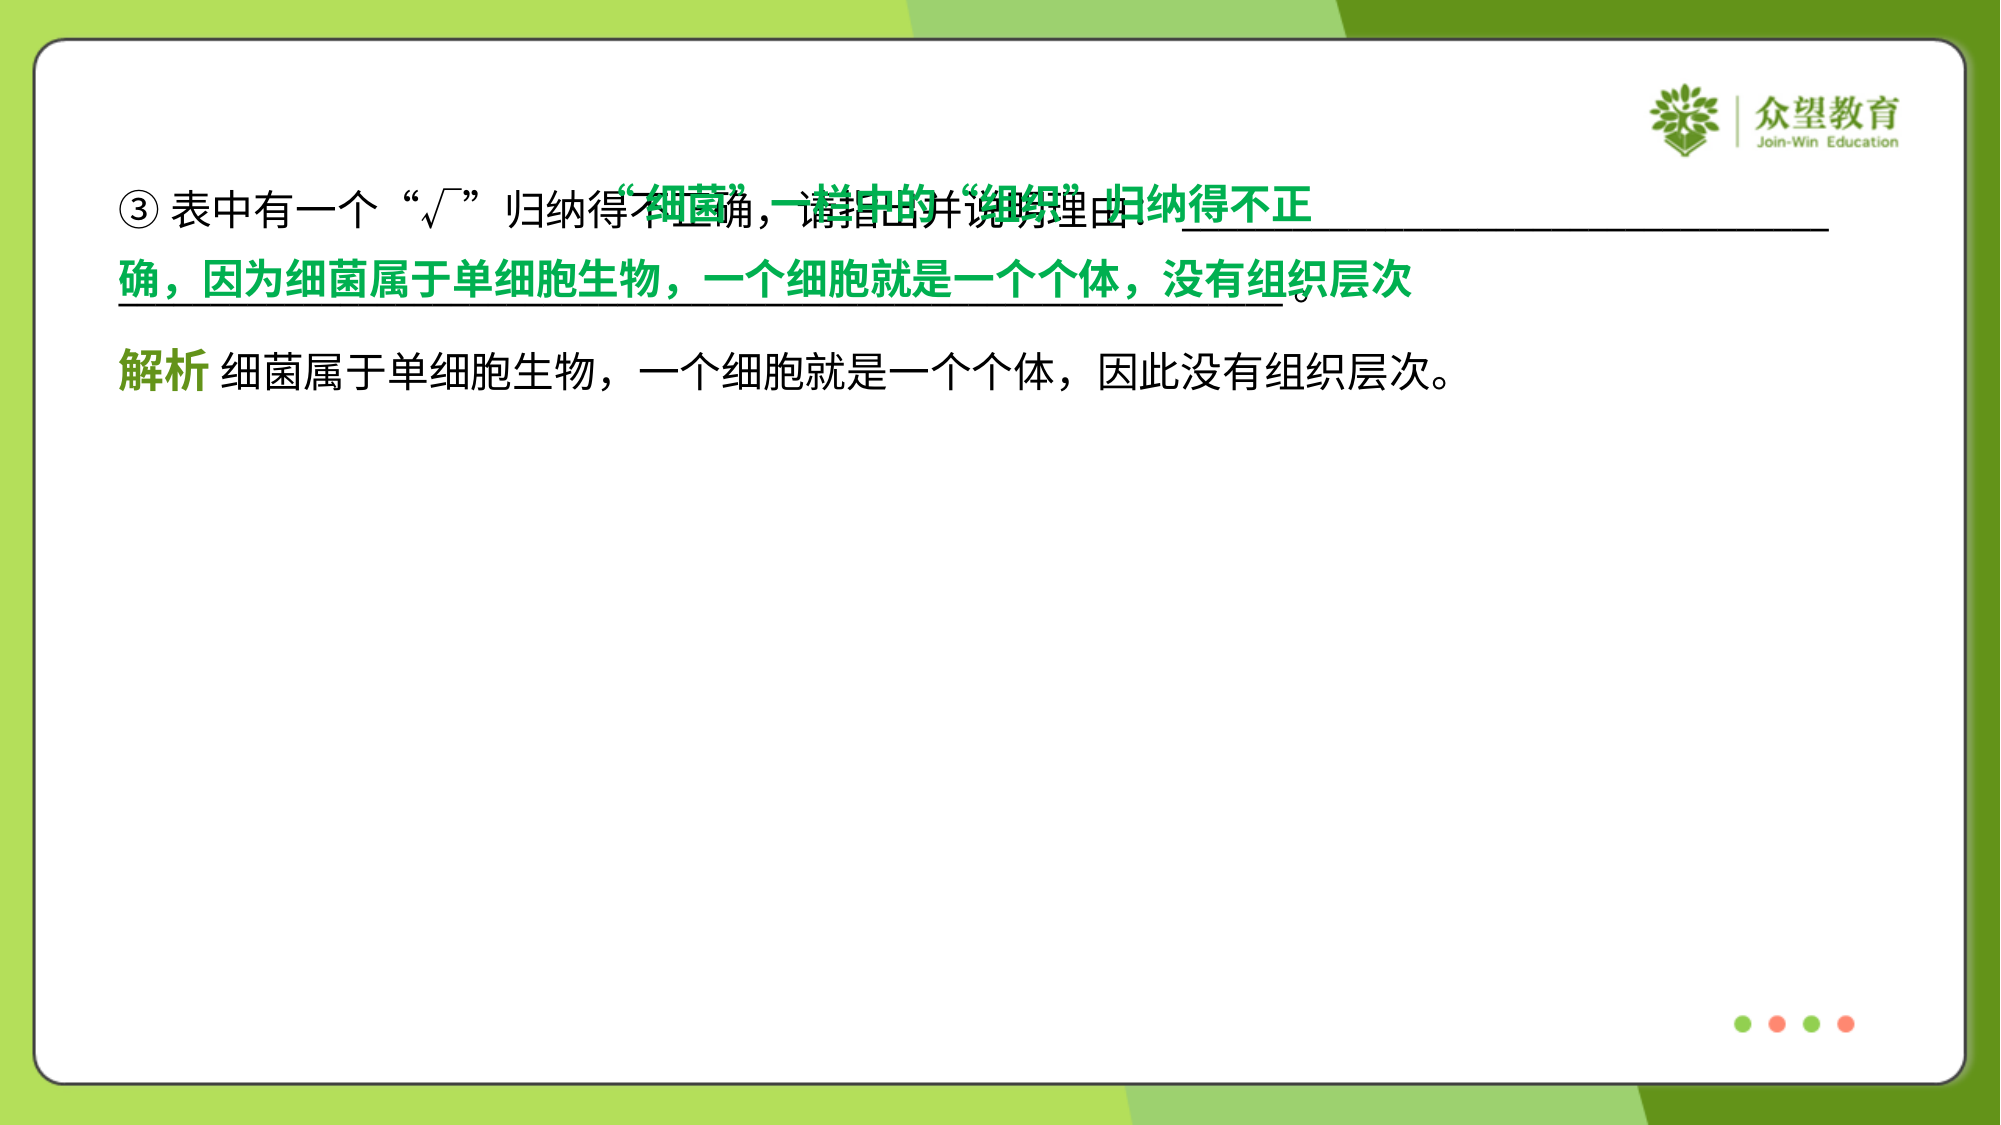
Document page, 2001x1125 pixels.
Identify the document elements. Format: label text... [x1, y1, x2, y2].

text_box “细菌”一栏中的“组织”归纳得不正 确，因为细菌属于单细胞生物，一个细胞就是一个个体，没有组织层次 [118, 152, 1882, 303]
text_box 解析 细菌属于单细胞生物，一个细胞就是一个个体，因此没有组织层次。 [118, 317, 1883, 398]
picture [0, 0, 2000, 1125]
text_box ③表中有一个“√”归纳得不正确，请指出并说明理由：___________________________________ _______________________________________________________________。 [118, 158, 1883, 309]
